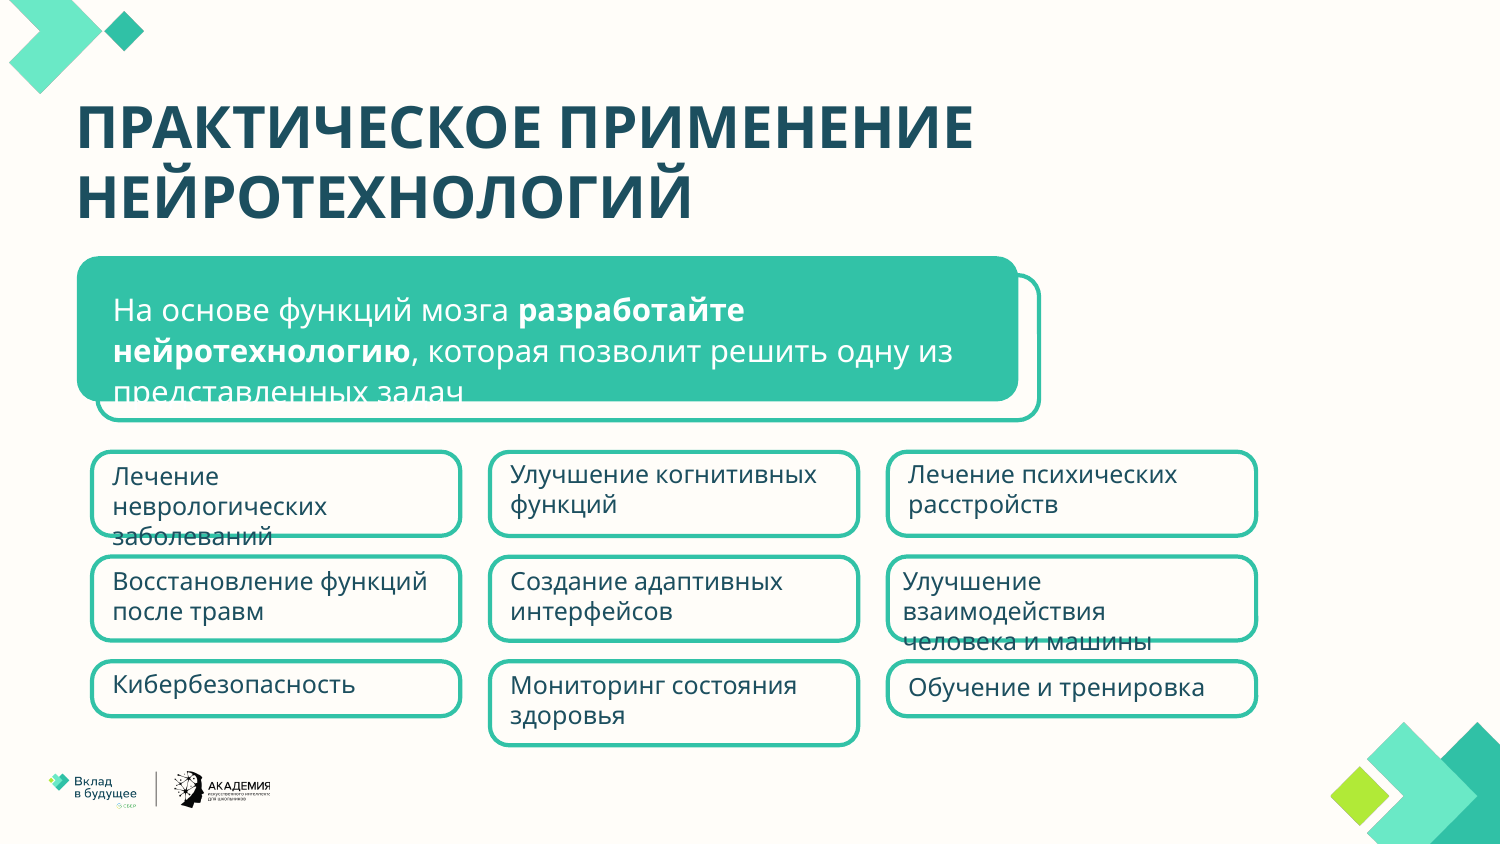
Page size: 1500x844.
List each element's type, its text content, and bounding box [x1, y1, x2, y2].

text_box [109, 275, 1040, 421]
text_box [887, 453, 1257, 536]
text_box Лечение неврологических заболеваний [104, 452, 448, 557]
text_box Восстановление функций после травм [104, 557, 448, 633]
text_box [489, 662, 859, 746]
text_box Улучшение когнитивных функций [502, 451, 846, 527]
text_box [1249, 560, 1257, 637]
text_box Улучшение взаимодействия человека и машины [895, 557, 1249, 663]
text_box [489, 453, 859, 536]
picture [9, 0, 144, 94]
text_box [92, 557, 461, 641]
text_box Кибербезопасность [104, 661, 448, 707]
text_box Лечение психических расстройств [900, 451, 1244, 527]
text_box Создание адаптивных интерфейсов [502, 557, 846, 633]
text_box [76, 256, 1019, 402]
text_box [887, 661, 1257, 717]
picture [1330, 722, 1500, 844]
text_box [97, 402, 105, 416]
text_box Обучение и тренировка [900, 664, 1244, 710]
text_box ПРАКТИЧЕСКОЕ ПРИМЕНЕНИЕ НЕЙРОТЕХНОЛОГИЙ [69, 84, 1210, 236]
text_box [489, 558, 859, 641]
text_box [92, 662, 461, 717]
text_box [92, 453, 104, 535]
picture [31, 755, 271, 826]
text_box Мониторинг состояния здоровья [502, 662, 846, 738]
text_box [887, 560, 895, 637]
text_box На основе функций мозга разработайте нейротехнологию, которая позволит решить одну из представленных задач [105, 278, 1019, 418]
text_box [448, 453, 461, 535]
